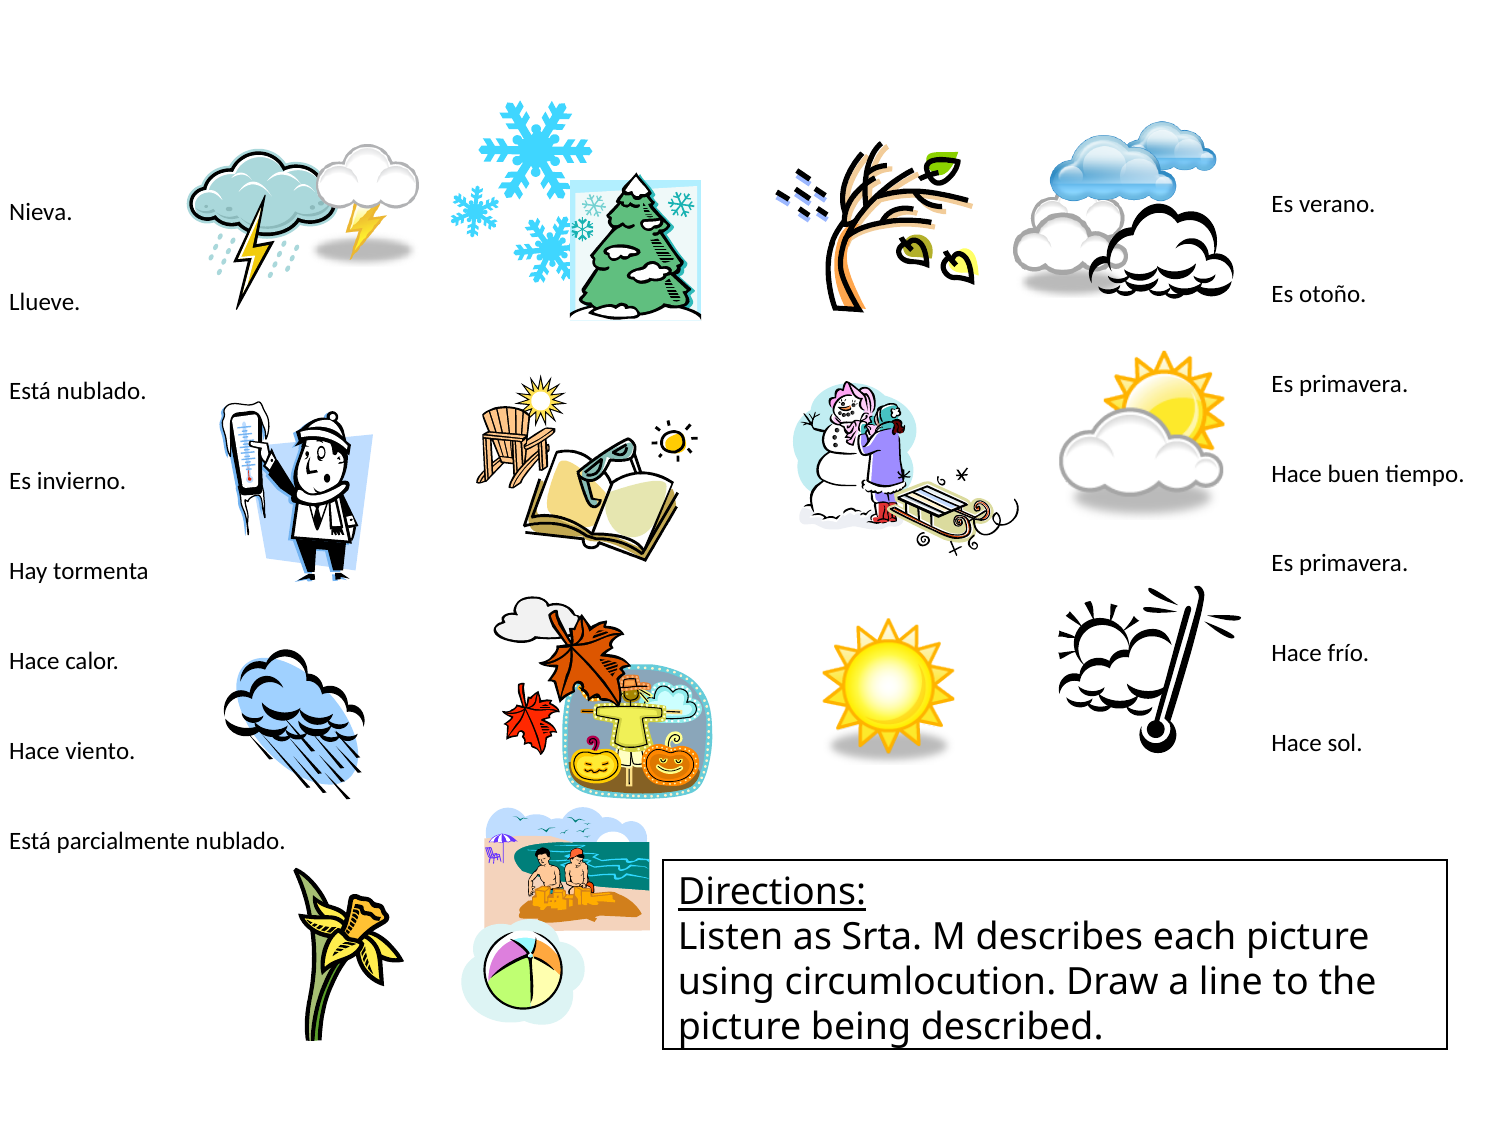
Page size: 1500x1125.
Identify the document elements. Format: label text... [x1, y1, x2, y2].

picture [223, 648, 367, 800]
picture [450, 100, 702, 321]
picture [475, 374, 698, 562]
picture [1057, 581, 1243, 756]
picture [1053, 342, 1231, 521]
picture [293, 865, 407, 1043]
picture [774, 141, 981, 315]
picture [493, 596, 714, 801]
picture [460, 806, 651, 1025]
text_box Nieva. Llueve. Está nublado. Es invierno. Hay tormenta Hace calor. Hace viento. Está parcialmente nublado. [0, 188, 341, 892]
picture [186, 141, 430, 311]
picture [1007, 80, 1235, 299]
text_box Directions: Listen as Srta. M describes each picture using circumlocution. Draw a line to the picture being described. [662, 859, 1447, 1049]
text_box Es verano. Es otoño. Es primavera. Hace buen tiempo. Es primavera. Hace frío. Hace sol. [1256, 180, 1500, 854]
picture [219, 400, 374, 583]
picture [813, 614, 964, 765]
picture [792, 380, 1021, 558]
